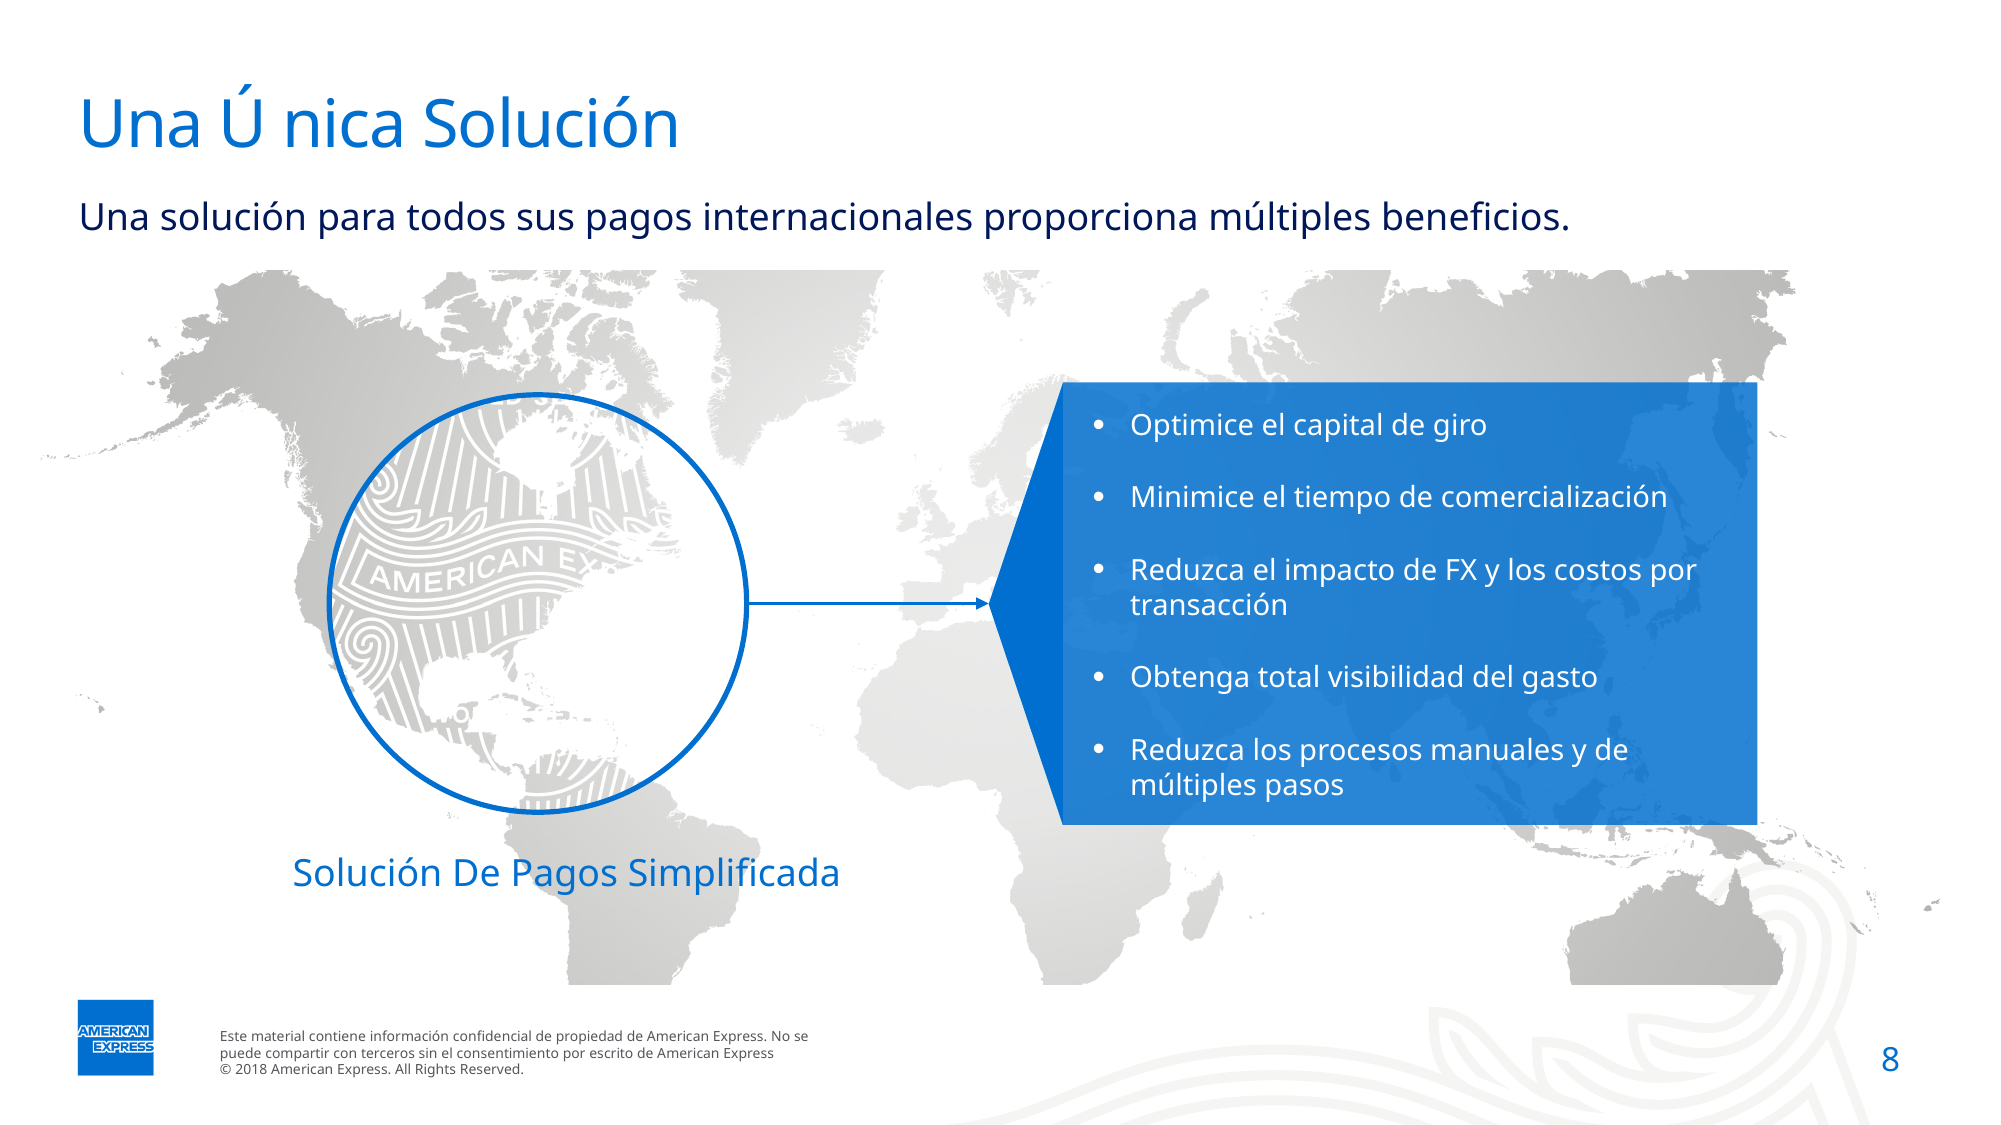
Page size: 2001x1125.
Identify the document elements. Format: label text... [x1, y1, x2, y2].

picture [13, 267, 1965, 985]
title Una Ú nica Solución [78, 90, 1879, 267]
text_box Una solución para todos sus pagos internacionales proporciona múltiples beneficios. [78, 192, 1759, 238]
slide_number 8 [1800, 1033, 1900, 1084]
picture [65, 987, 166, 1088]
